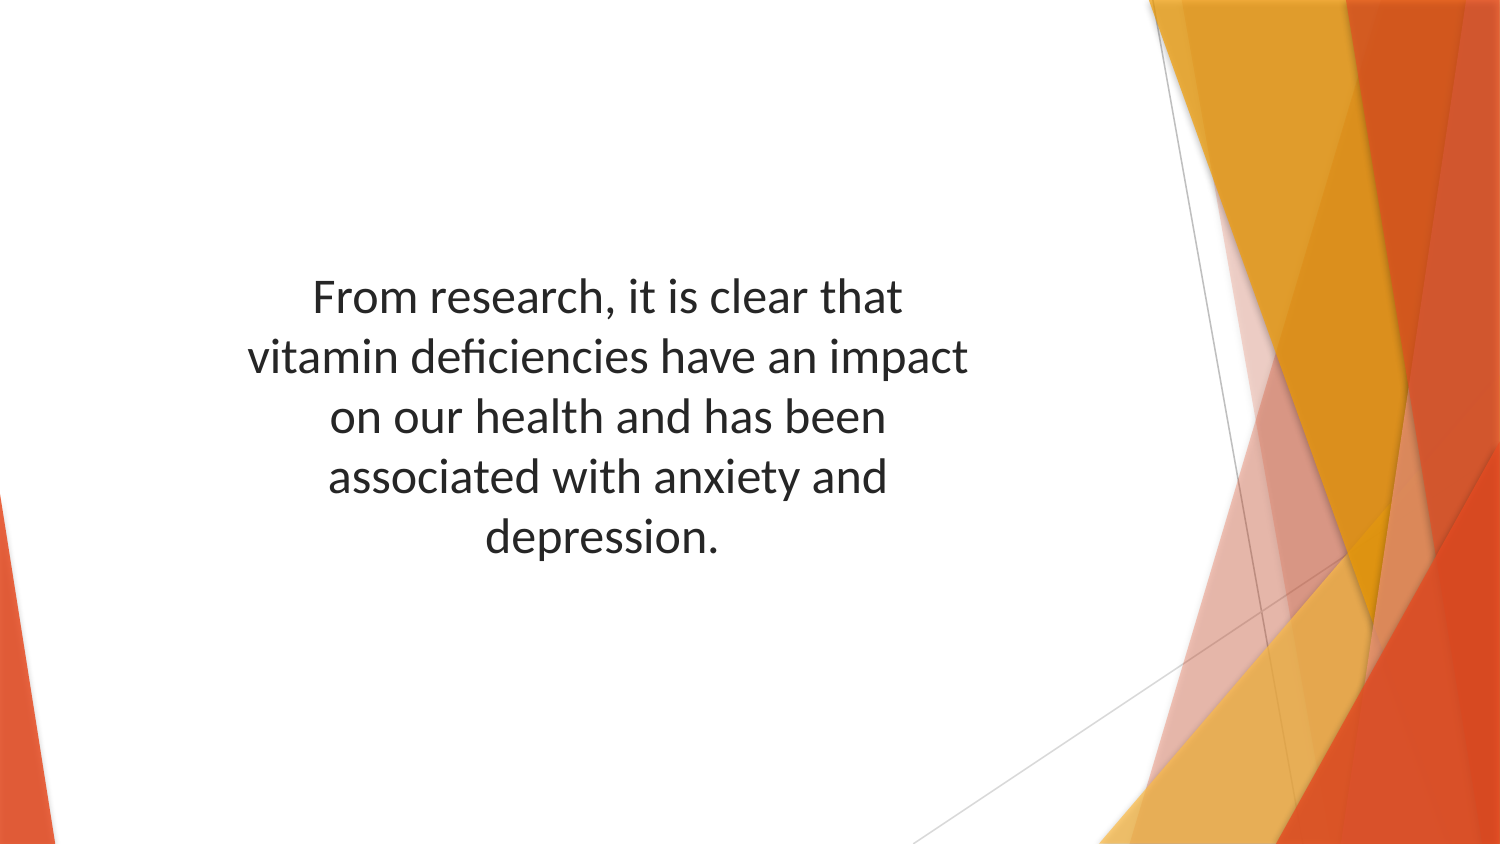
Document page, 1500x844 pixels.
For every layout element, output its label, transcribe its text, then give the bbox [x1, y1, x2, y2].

list From research, it is clear that vitamin deficiencies have an impact on our health and has been associated with anxiety and depression. [230, 256, 987, 599]
